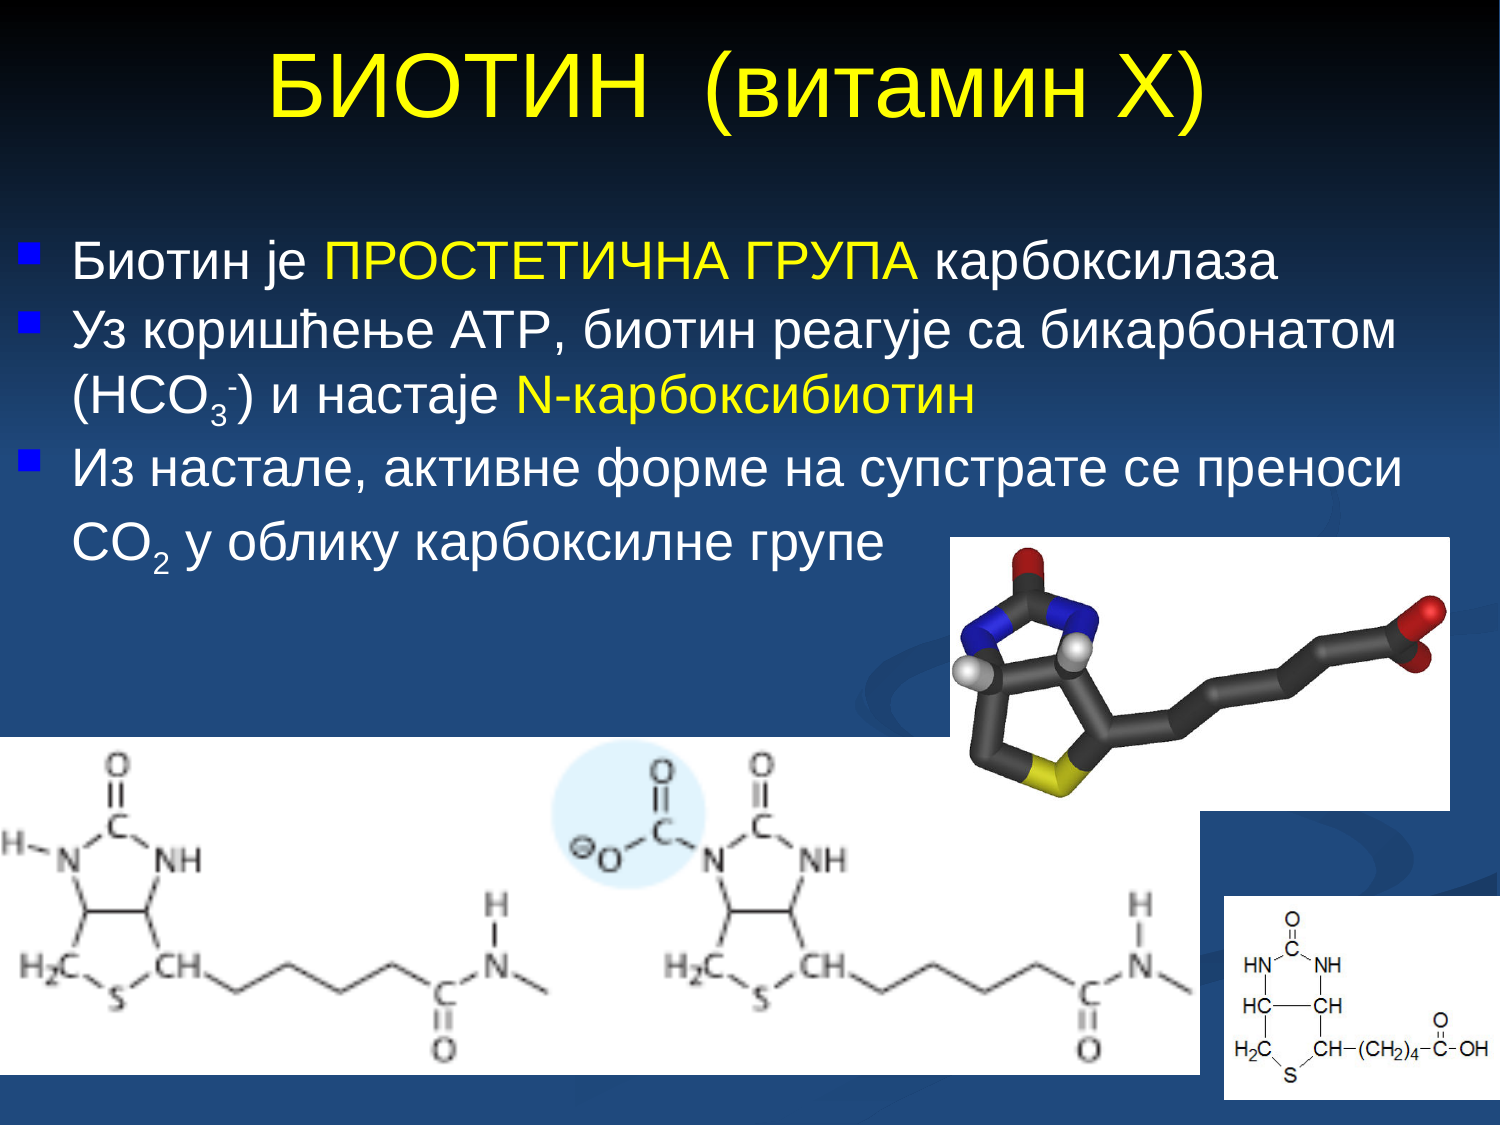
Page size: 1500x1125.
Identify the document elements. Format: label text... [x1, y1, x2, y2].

title БИОТИН (витамин Х) [0, 0, 1500, 163]
picture [0, 537, 1451, 1075]
list Биотин је ПРОСТЕТИЧНА ГРУПА карбоксилаза Уз коришћење ATP, биотин реагује са бикарбонатом (HCО3-) и настаје N-карбоксибиотин Из настале, активне форме на супстрате се преноси CО2 у облику карбоксилне групе [0, 224, 1500, 550]
picture [1224, 895, 1500, 1101]
